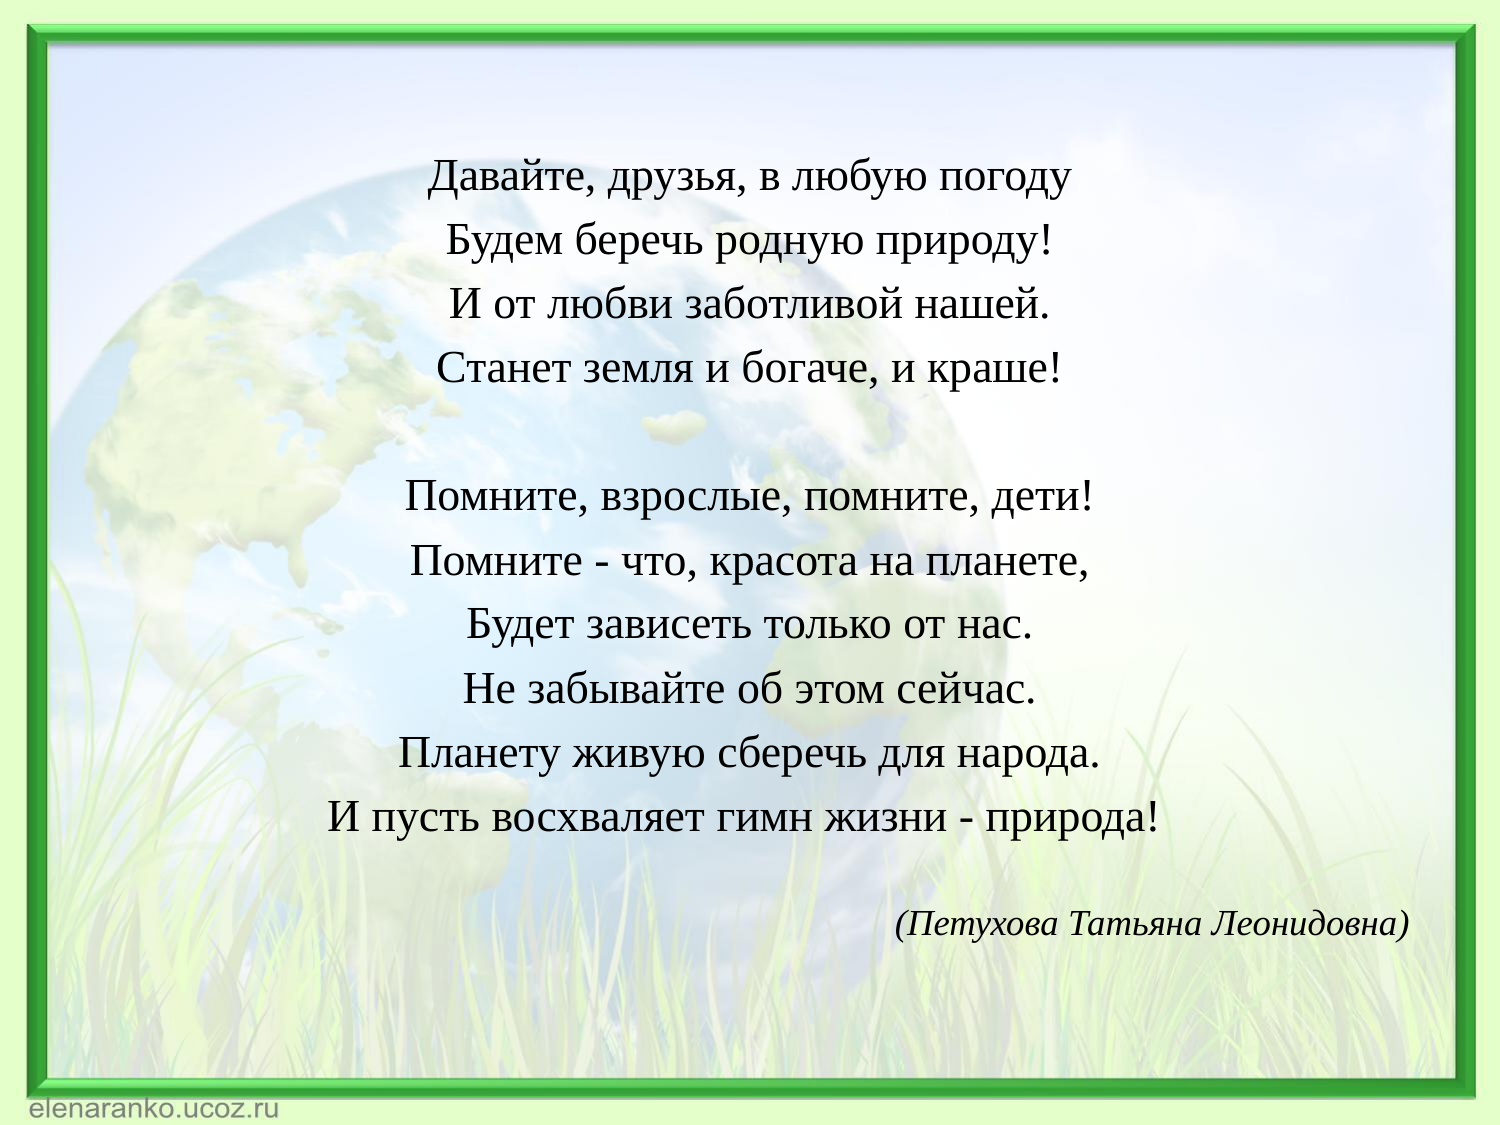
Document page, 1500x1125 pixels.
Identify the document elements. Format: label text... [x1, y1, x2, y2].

list Давайте, друзья, в любую погоду Будем беречь родную природу! И от любви заботливой нашей. Станет земля и богаче, и краше! Помните, взрослые, помните, дети! Помните - что, красота на планете, Будет зависеть только от нас. Не забывайте об этом сейчас. Планету живую сберечь для народа. И пусть восхваляет гимн жизни - природа! (Петухова Татьяна Леонидовна) [75, 137, 1425, 1005]
picture [0, 0, 1500, 1125]
